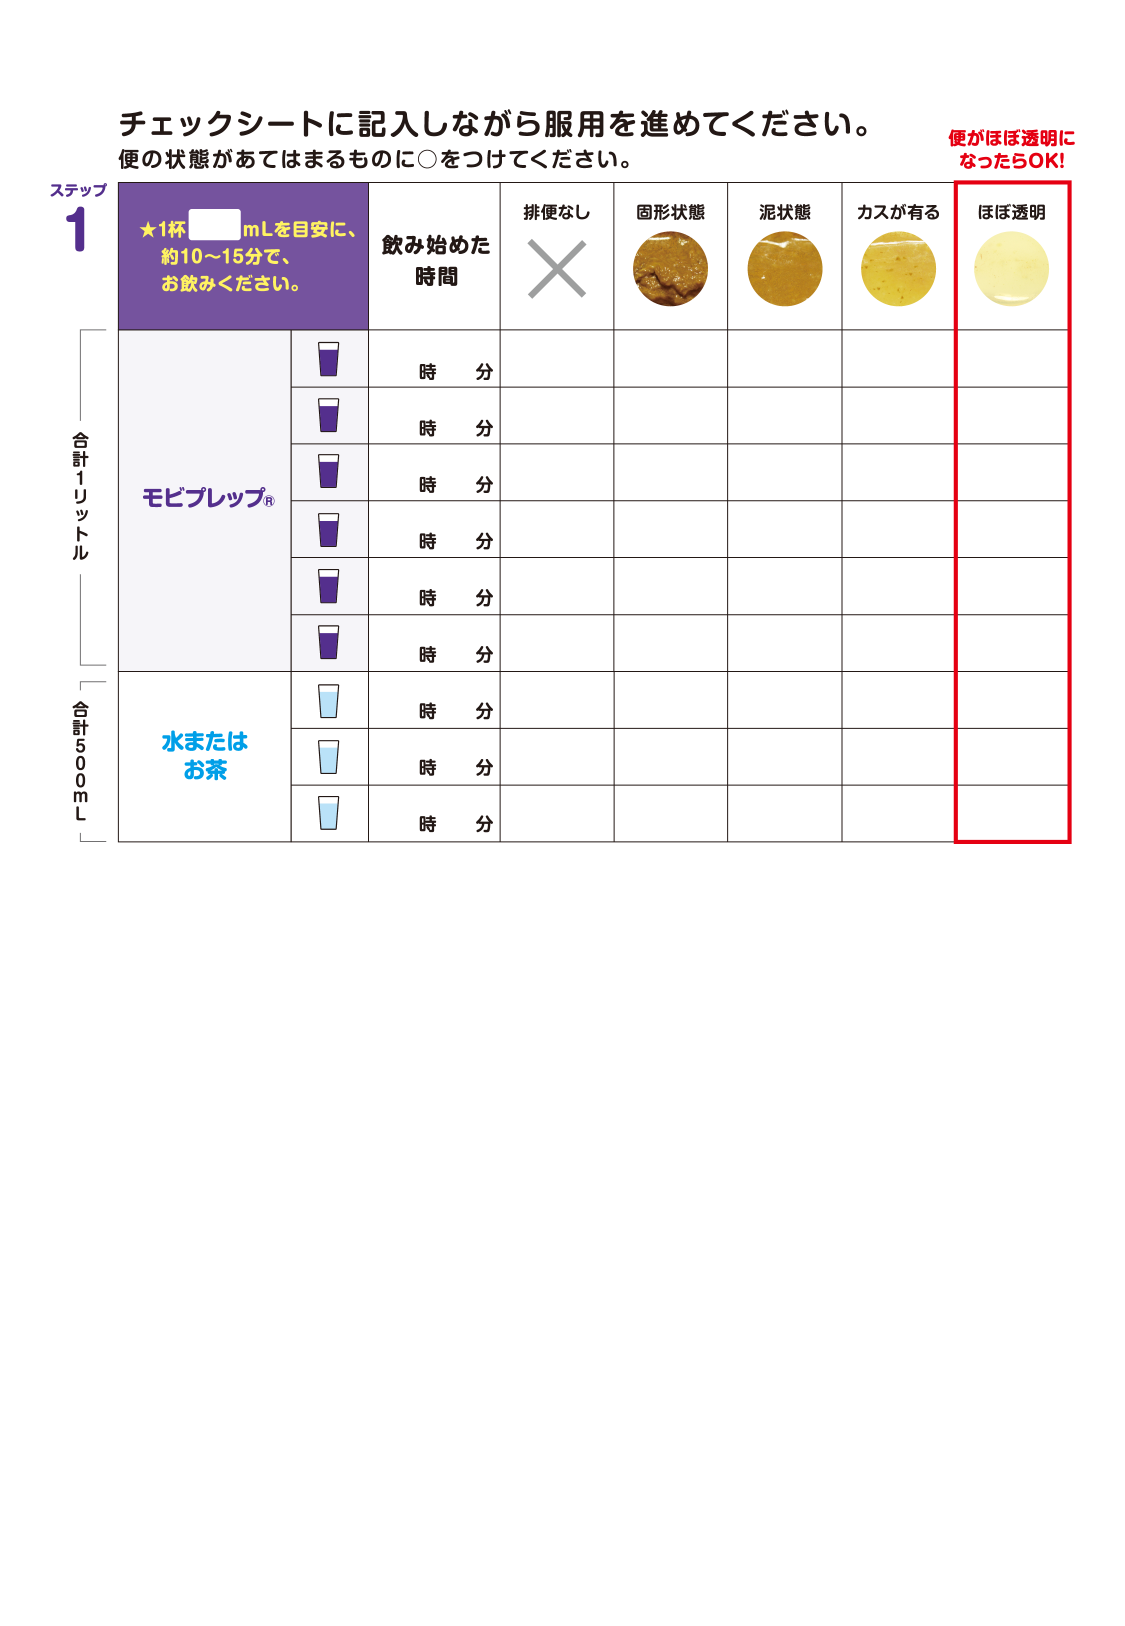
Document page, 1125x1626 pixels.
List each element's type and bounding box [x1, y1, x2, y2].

picture [50, 109, 1075, 844]
